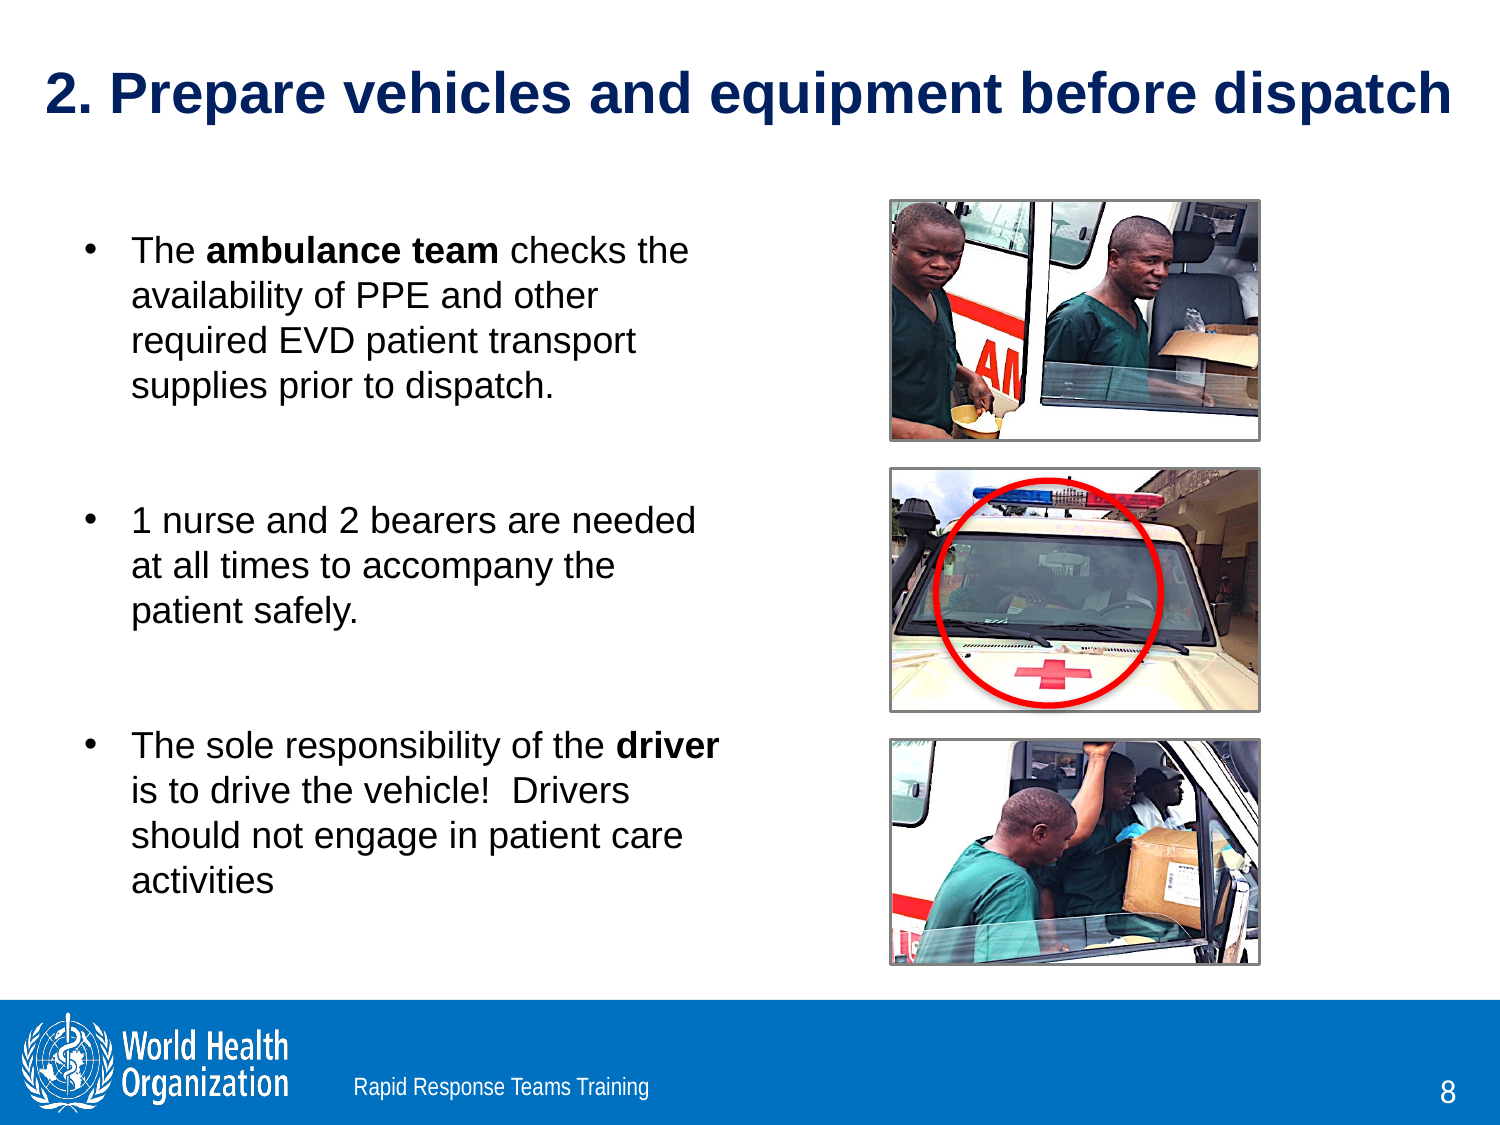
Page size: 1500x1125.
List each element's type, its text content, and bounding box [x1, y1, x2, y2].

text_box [891, 201, 1259, 964]
text_box The ambulance team checks the availability of PPE and other required EVD patient transport supplies prior to dispatch. 1 nurse and 2 bearers are needed at all times to accompany the patient safely. The sole responsibility of the driver is to drive the vehicle! Drivers should not engage in patient care activities [76, 218, 739, 954]
text_box 2. Prepare vehicles and equipment before dispatch [0, 0, 1500, 185]
picture [21, 1012, 288, 1113]
